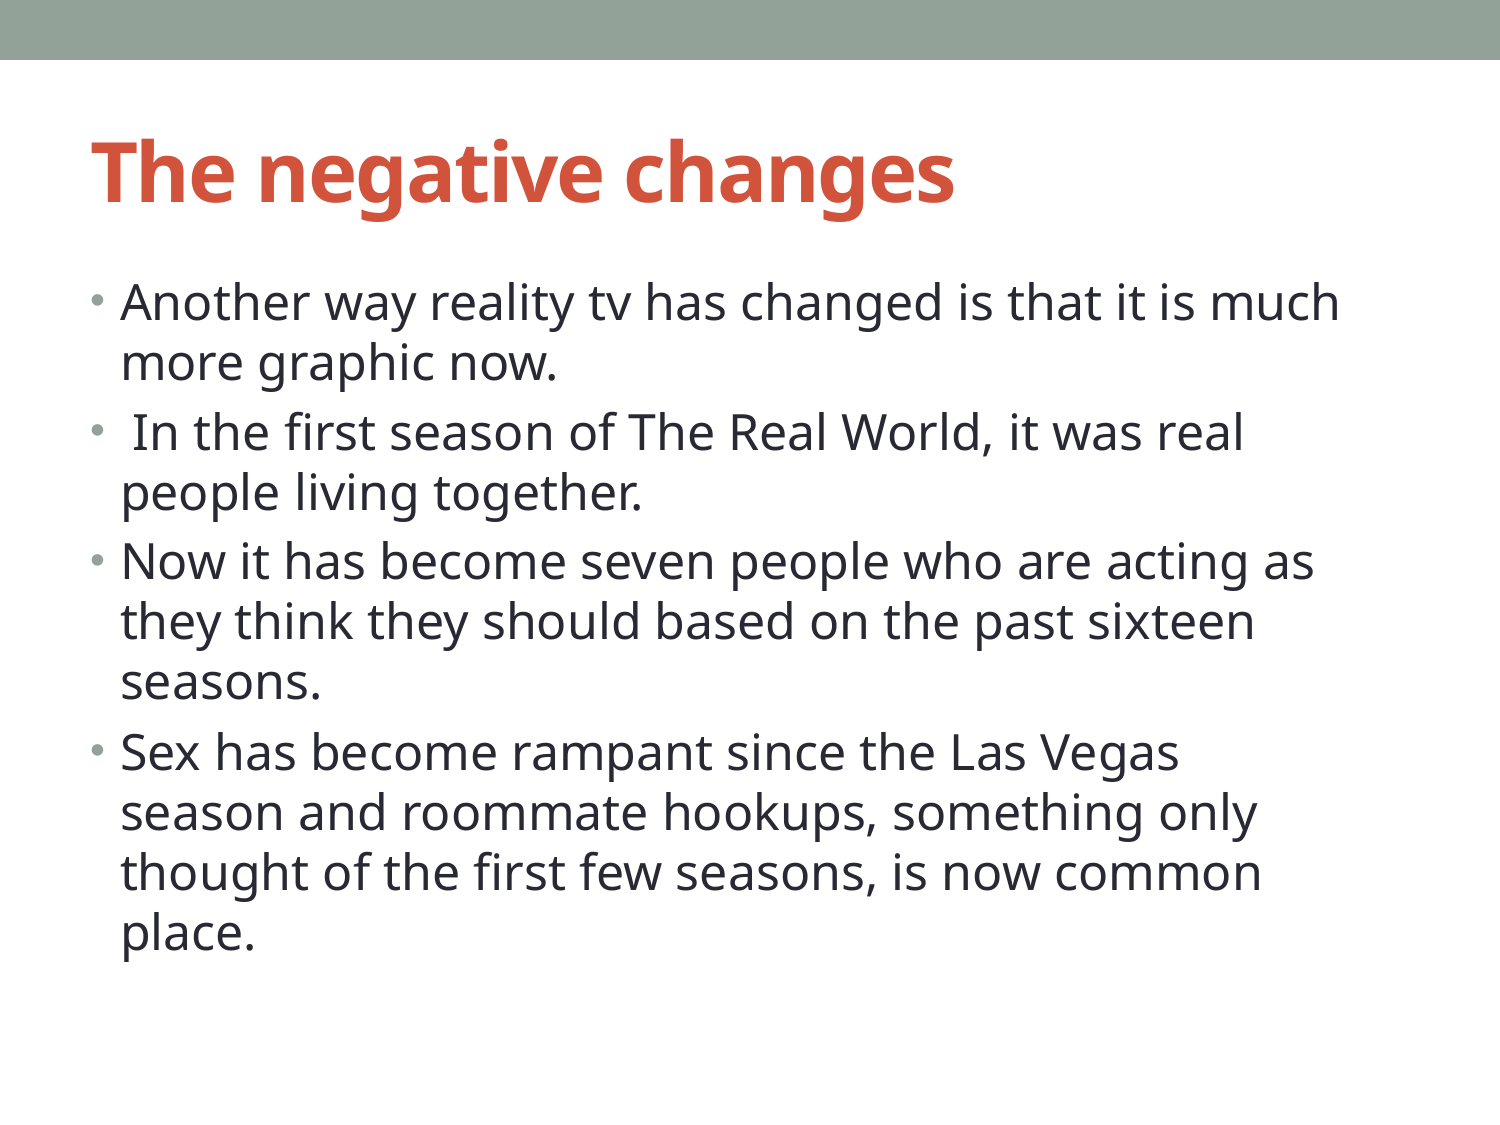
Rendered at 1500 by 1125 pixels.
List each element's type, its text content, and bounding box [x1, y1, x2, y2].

title The negative changes [75, 87, 1425, 250]
list Another way reality tv has changed is that it is much more graphic now. In the first season of The Real World, it was real people living together. Now it has become seven people who are acting as they think they should based on the past sixteen seasons. Sex has become rampant since the Las Vegas season and roommate hookups, something only thought of the first few seasons, is now common place. [75, 262, 1365, 1063]
